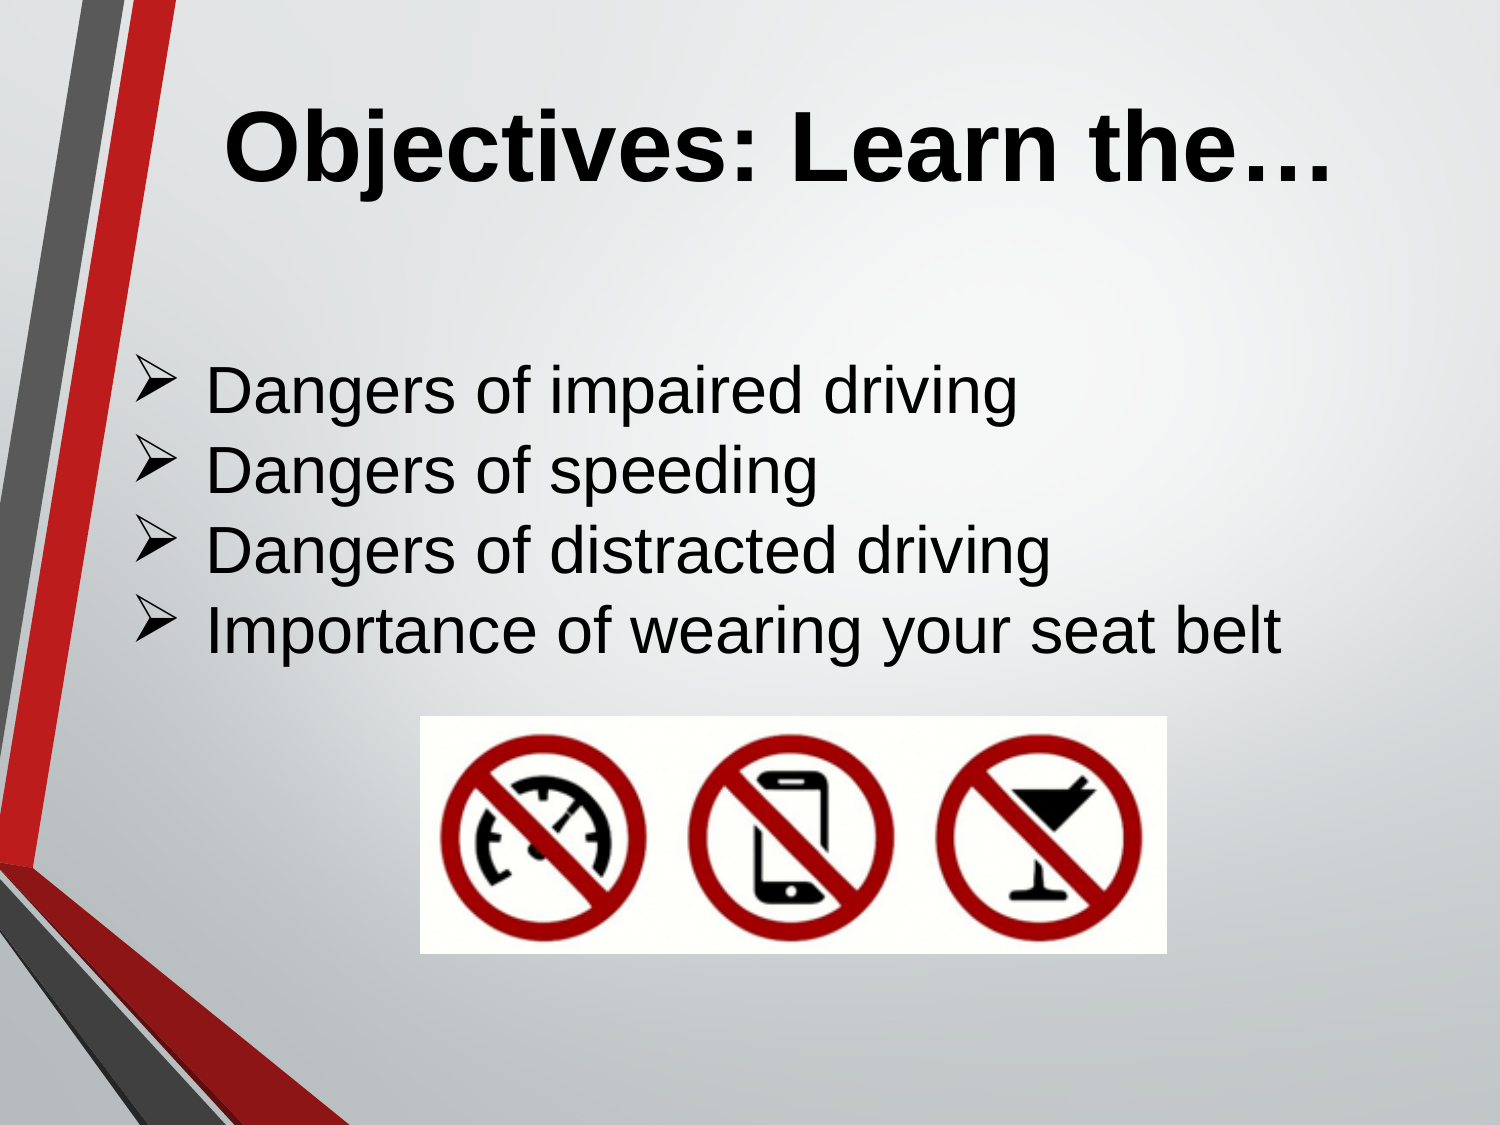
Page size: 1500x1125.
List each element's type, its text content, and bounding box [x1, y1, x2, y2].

title Objectives: Learn the… [208, 73, 1481, 187]
picture [420, 716, 1168, 955]
text_box Dangers of impaired driving Dangers of speeding Dangers of distracted driving Importance of wearing your seat belt [115, 339, 1410, 687]
